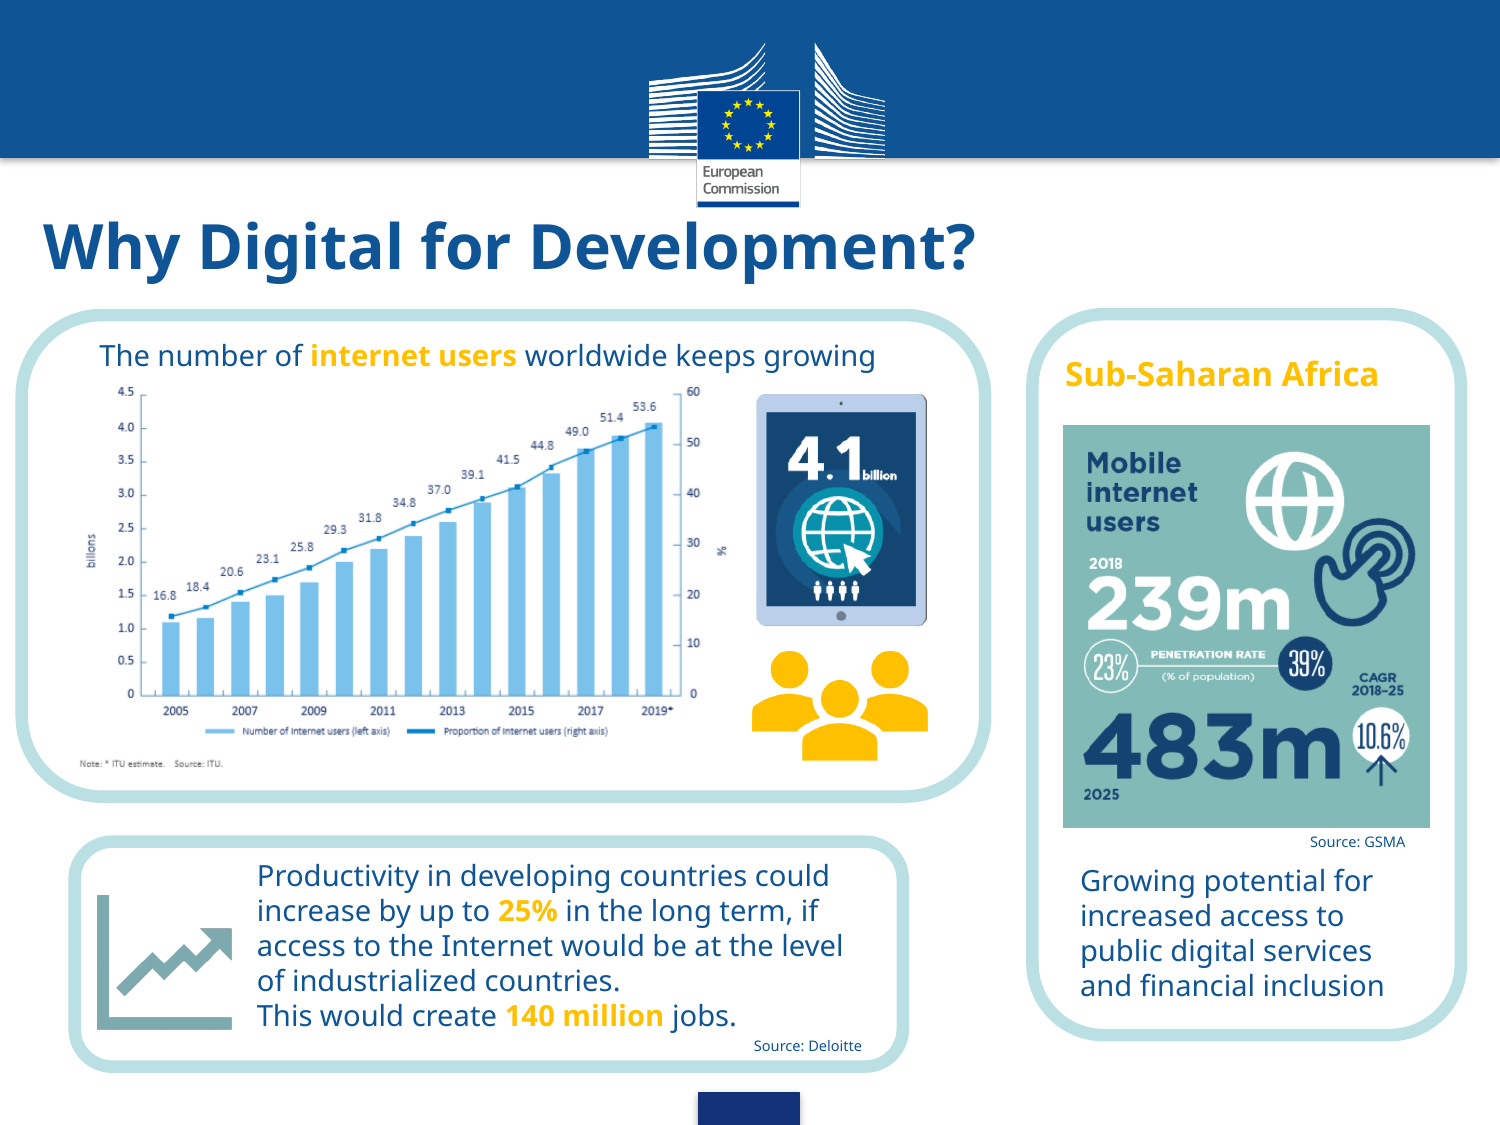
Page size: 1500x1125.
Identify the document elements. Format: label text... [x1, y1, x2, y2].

text_box Source: Deloitte [739, 1029, 894, 1063]
picture [69, 867, 259, 1058]
picture [1063, 424, 1430, 829]
text_box [77, 841, 903, 1067]
text_box Source: GSMA [1295, 825, 1450, 858]
picture [69, 376, 942, 780]
text_box [1032, 314, 1461, 1036]
picture [649, 42, 885, 199]
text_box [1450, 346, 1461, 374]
text_box The number of internet users worldwide keeps growing [84, 329, 1059, 380]
text_box Why Digital for Development? [0, 199, 1321, 354]
text_box Growing potential for increased access to public digital services and financial inclusion [1065, 855, 1439, 1010]
text_box [21, 354, 986, 797]
